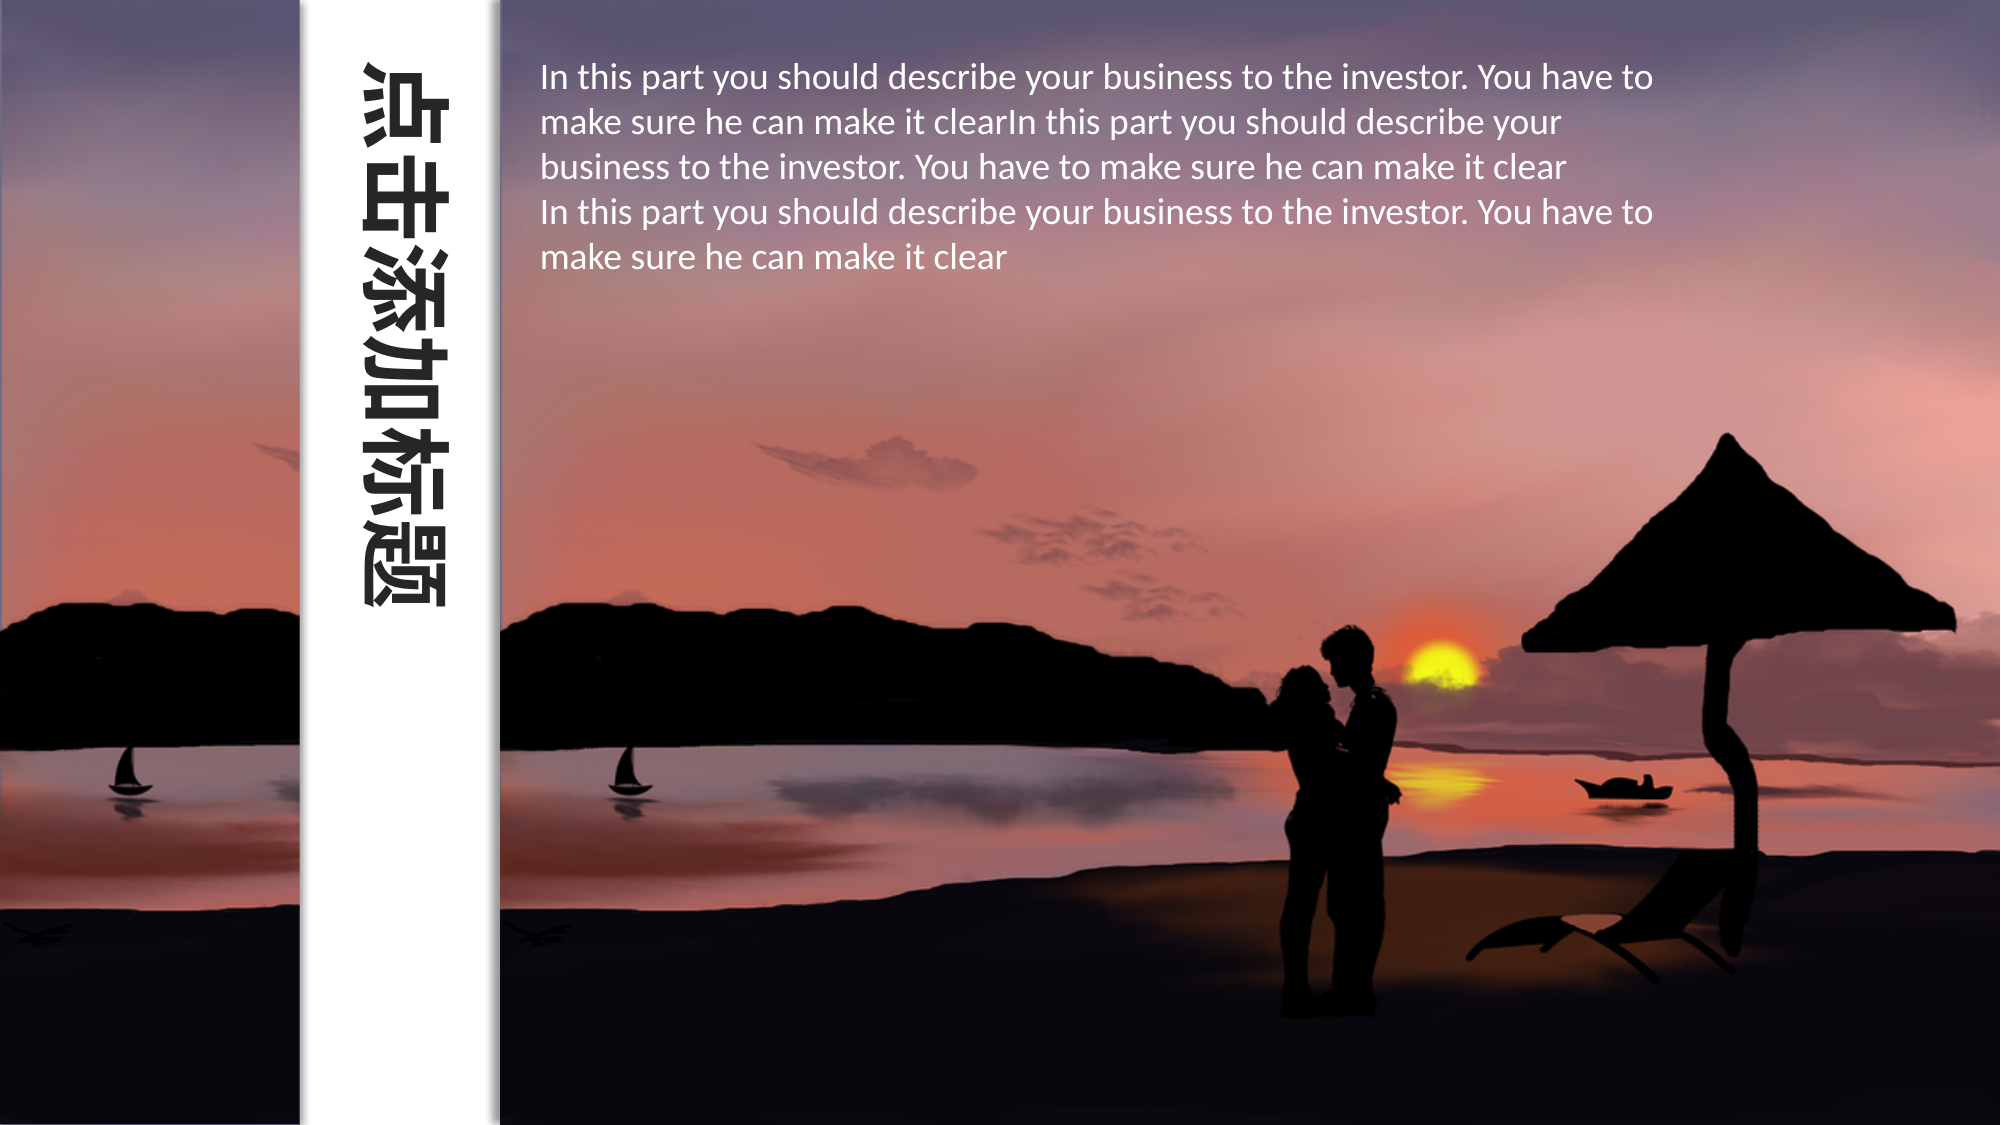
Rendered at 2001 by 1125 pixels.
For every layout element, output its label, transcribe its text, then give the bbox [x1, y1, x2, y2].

text_box 点击添加标题 [329, 44, 471, 778]
text_box [0, 0, 301, 1125]
picture [499, 0, 2000, 1125]
